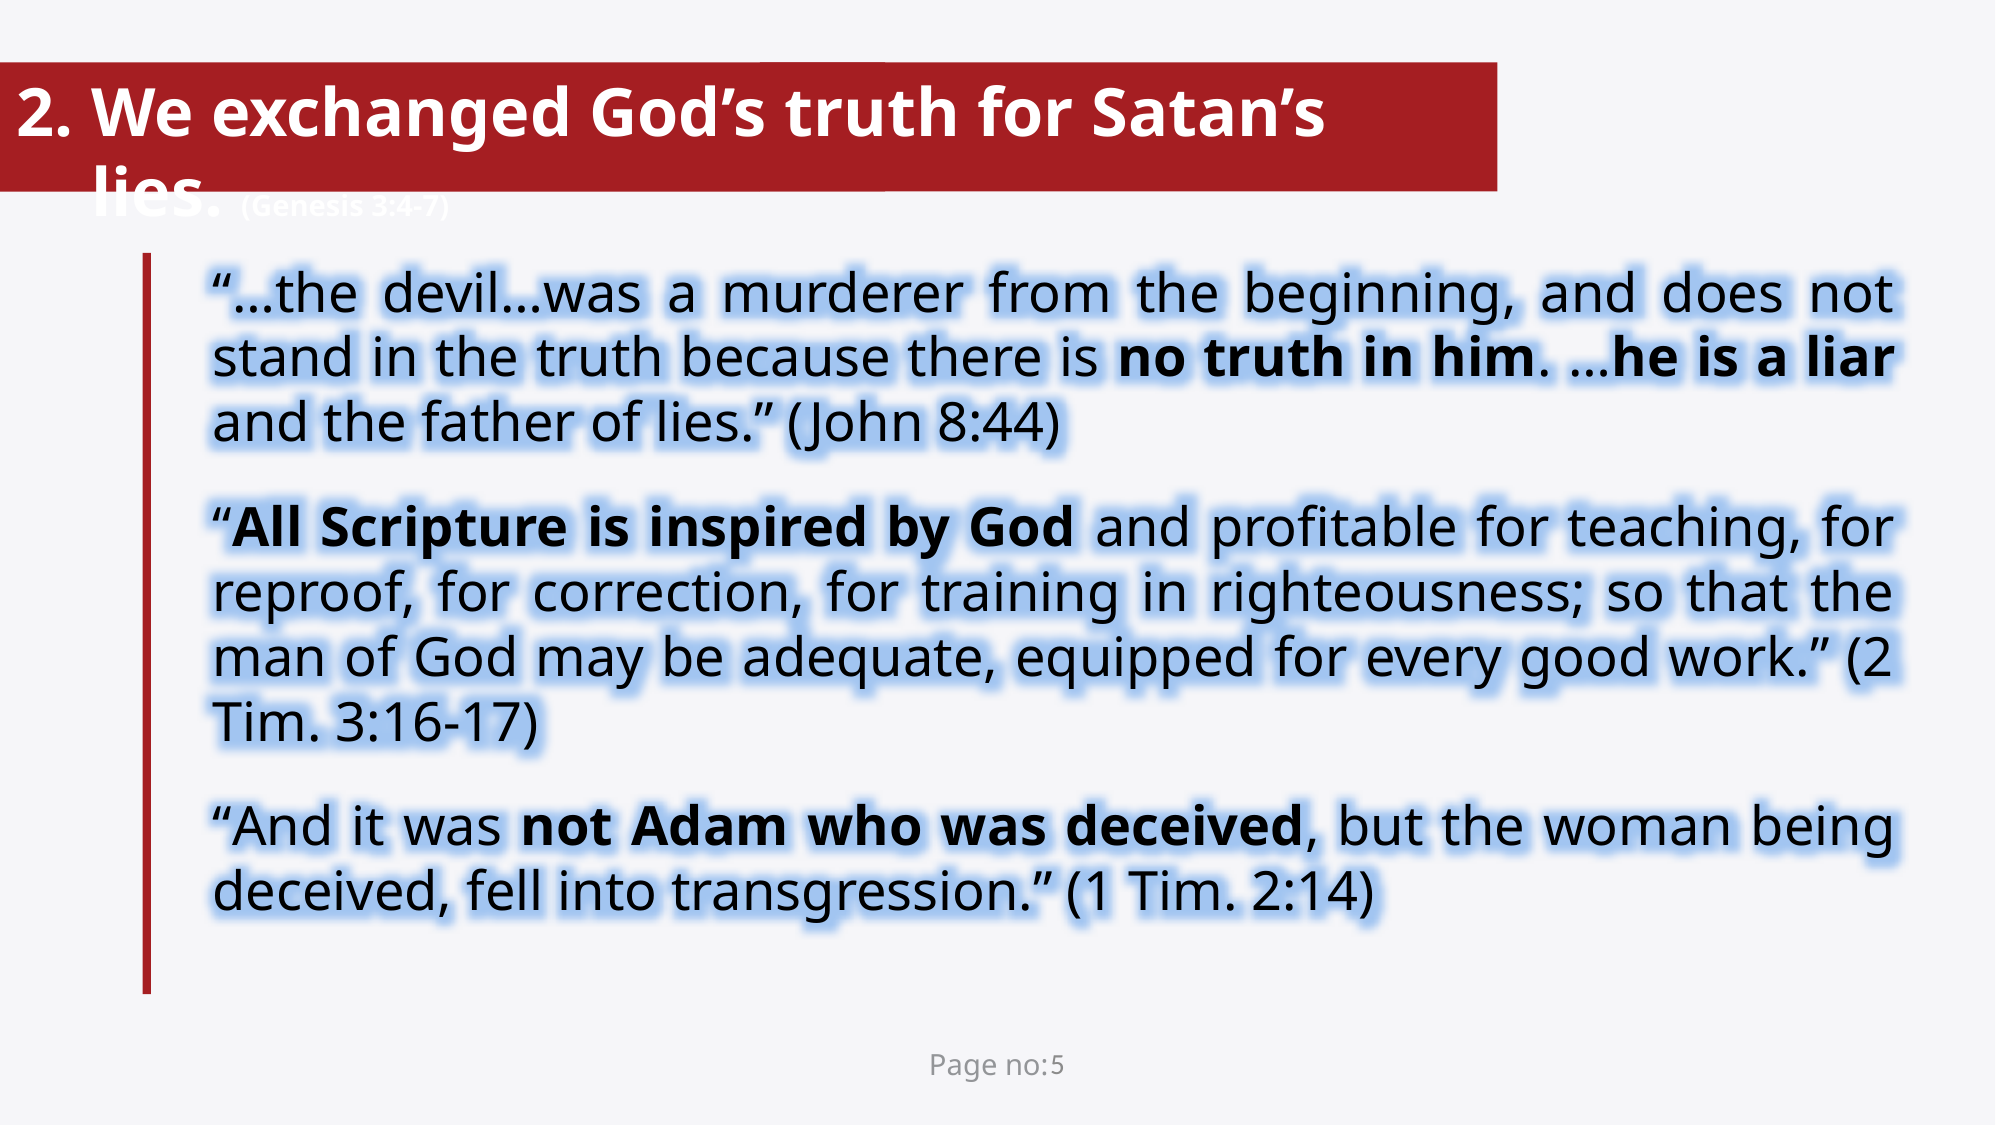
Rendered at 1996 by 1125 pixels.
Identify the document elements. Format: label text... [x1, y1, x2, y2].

text_box [758, 60, 1499, 193]
text_box We exchanged God’s truth for Satan’s lies. (Genesis 3:4-7) [19, 71, 1468, 224]
text_box “And it was not Adam who was deceived, but the woman being deceived, fell into transgression.” (1 Tim. 2:14) [198, 784, 1911, 929]
text_box “…the devil…was a murderer from the beginning, and does not stand in the truth because there is no truth in him. …he is a liar and the father of lies.” (John 8:44) [198, 250, 1911, 461]
text_box “All Scripture is inspired by God and profitable for teaching, for reproof, for correction, for training in righteousness; so that the man of God may be adequate, equipped for every good work.” (2 Tim. 3:16-17) [198, 484, 1911, 760]
